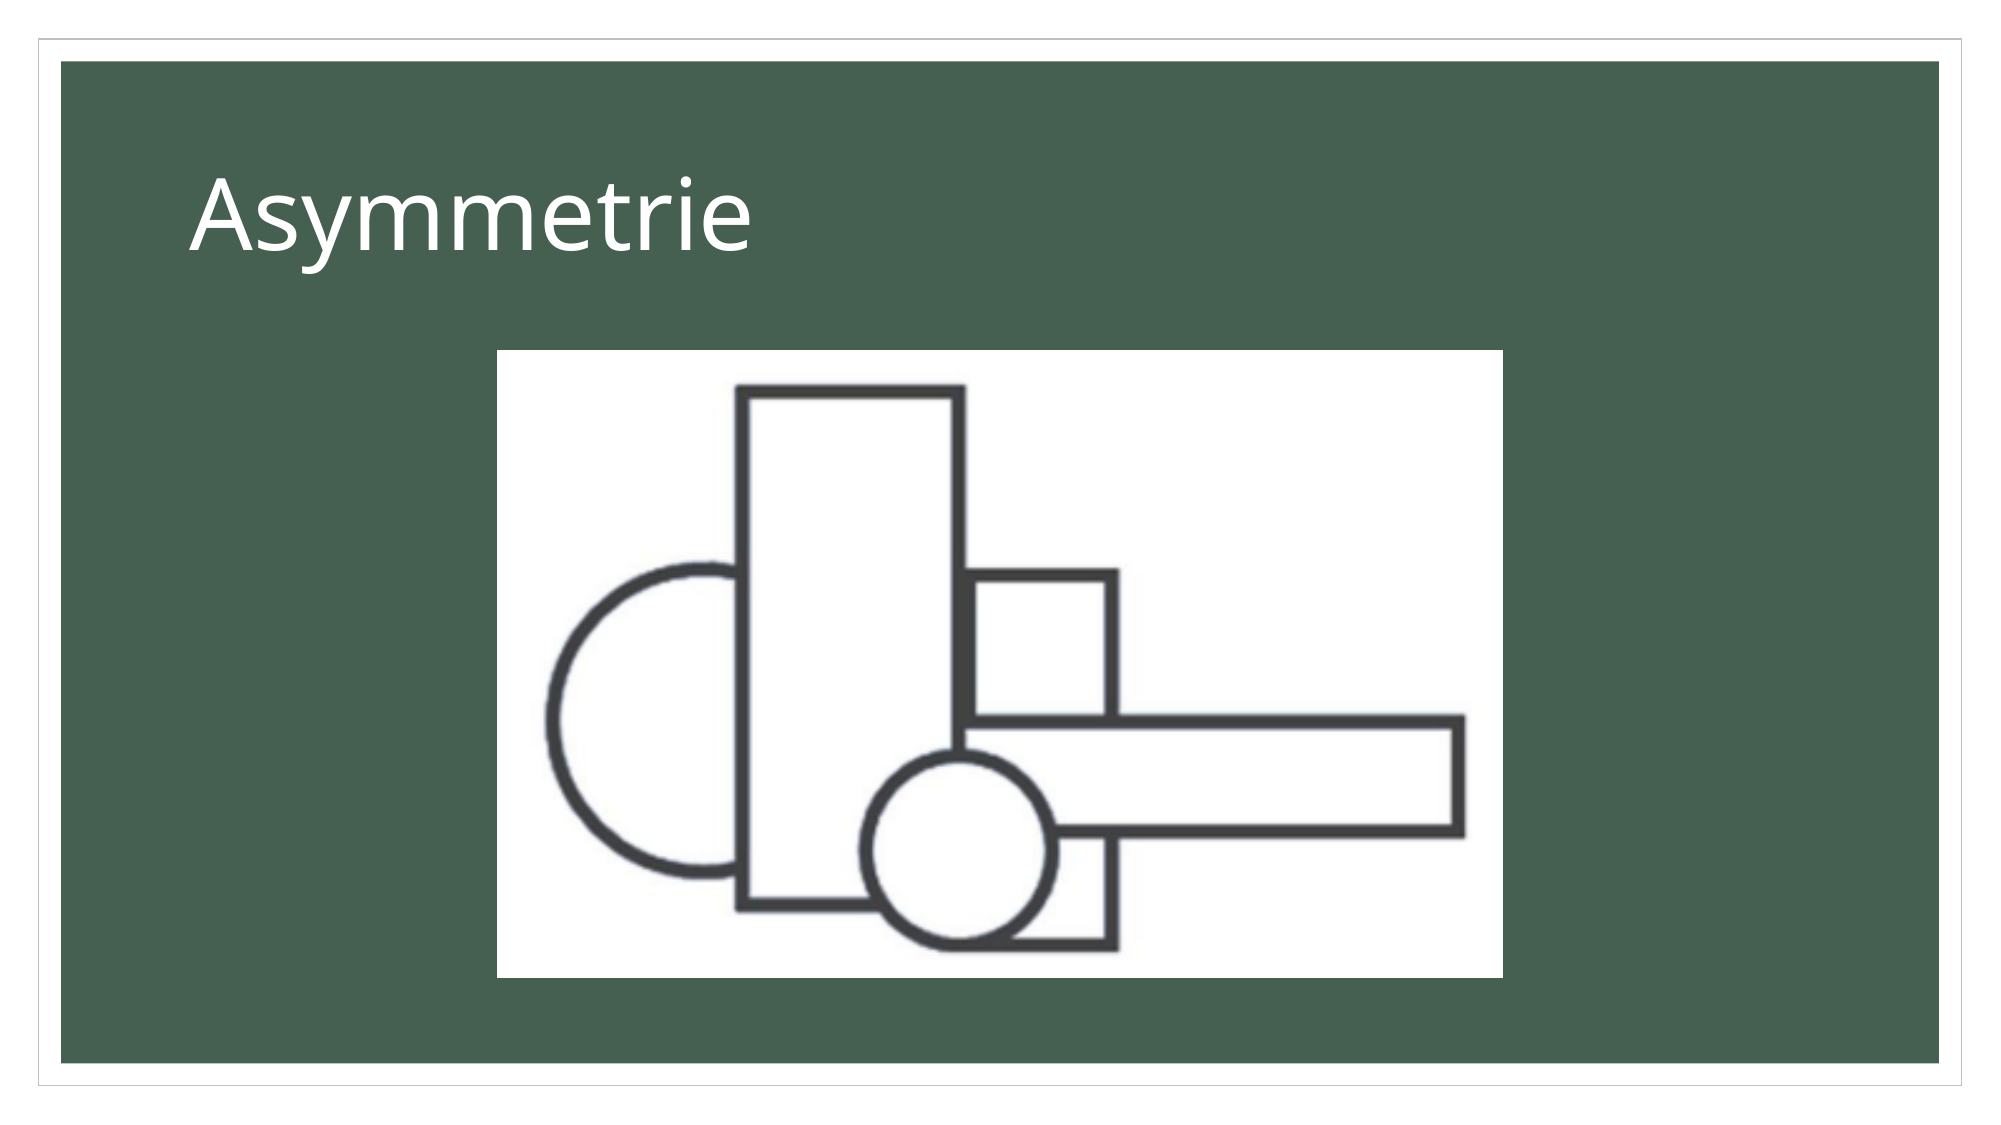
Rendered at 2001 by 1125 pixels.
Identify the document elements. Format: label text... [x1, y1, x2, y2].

title Asymmetrie [174, 105, 1825, 331]
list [497, 350, 1503, 978]
